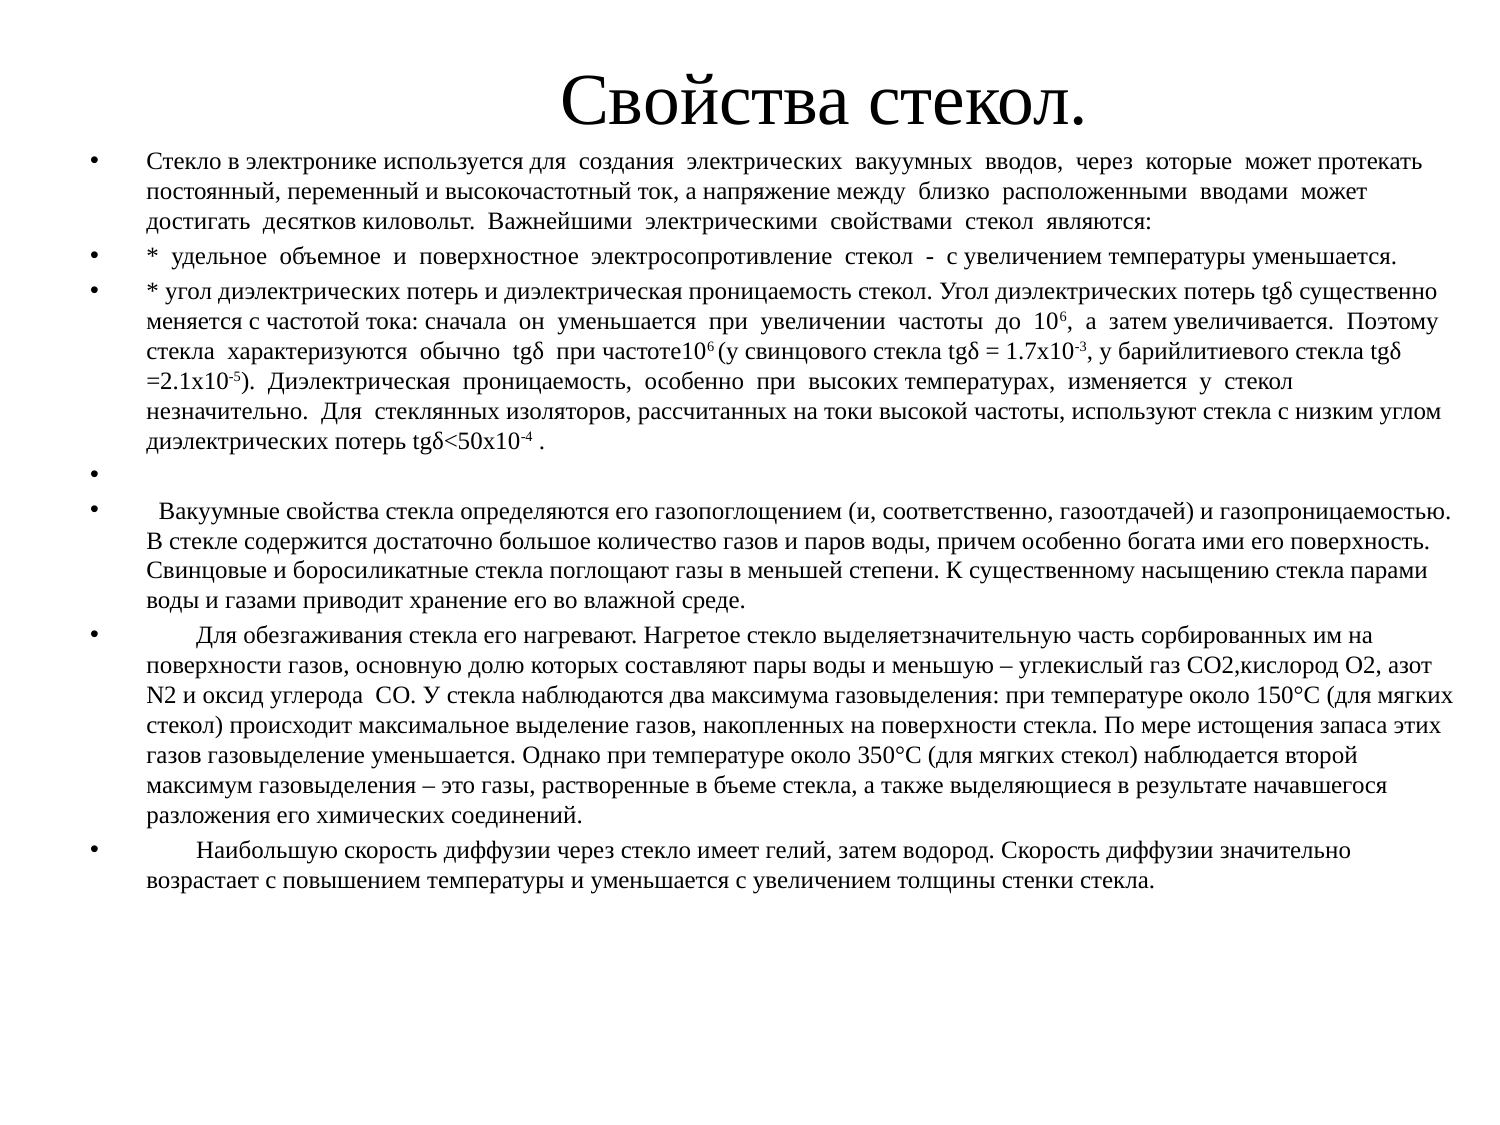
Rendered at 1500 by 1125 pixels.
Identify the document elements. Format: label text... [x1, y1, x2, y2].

title Свойства стекол. [218, 42, 1449, 137]
list Стекло в электронике используется для создания электрических вакуумных вводов, через которые может протекать постоянный, переменный и высокочастотный ток, а напряжение между близко расположенными вводами может достигать десятков киловольт. Важнейшими электрическими свойствами стекол являются: * удельное объемное и поверхностное электросопротивление стекол - с увеличением температуры уменьшается. * угол диэлектрических потерь и диэлектрическая проницаемость стекол. Угол диэлектрических потерь tgδ существенно меняется с частотой тока: сначала он уменьшается при увеличении частоты до 106, а затем увеличивается. Поэтому стекла характеризуются обычно tgδ при частоте106 (у свинцового стекла tgδ = 1.7х10-3, у барийлитиевого стекла tgδ =2.1х10-5). Диэлектрическая проницаемость, особенно при высоких температурах, изменяется у стекол незначительно. Для стеклянных изоляторов, рассчитанных на токи высокой частоты, используют стекла с низким углом диэлектрических потерь tgδ<50х10-4 . Вакуумные свойства стекла определяются его газопоглощением (и, соответственно, газоотдачей) и газопроницаемостью. В стекле содержится достаточно большое количество газов и паров воды, причем особенно богата ими его поверхность. Свинцовые и боросиликатные стекла поглощают газы в меньшей степени. К существенному насыщению стекла парами воды и газами приводит хранение его во влажной среде. Для обезгаживания стекла его нагревают. Нагретое стекло выделяетзначительную часть сорбированных им на поверхности газов, основную долю которых составляют пары воды и меньшую – углекислый газ CO2,кислород O2, азот N2 и оксид углерода CO. У стекла наблюдаются два максимума газовыделения: при температуре около 150°C (для мягких стекол) происходит максимальное выделение газов, накопленных на поверхности стекла. По мере истощения запаса этих газов газовыделение уменьшается. Однако при температуре около 350°C (для мягких стекол) наблюдается второй максимум газовыделения – это газы, растворенные в бъеме стекла, а также выделяющиеся в результате начавшегося разложения его химических соединений. Наибольшую скорость диффузии через стекло имеет гелий, затем водород. Скорость диффузии значительно возрастает с повышением температуры и уменьшается с увеличением толщины стенки стекла. [75, 137, 1483, 1005]
